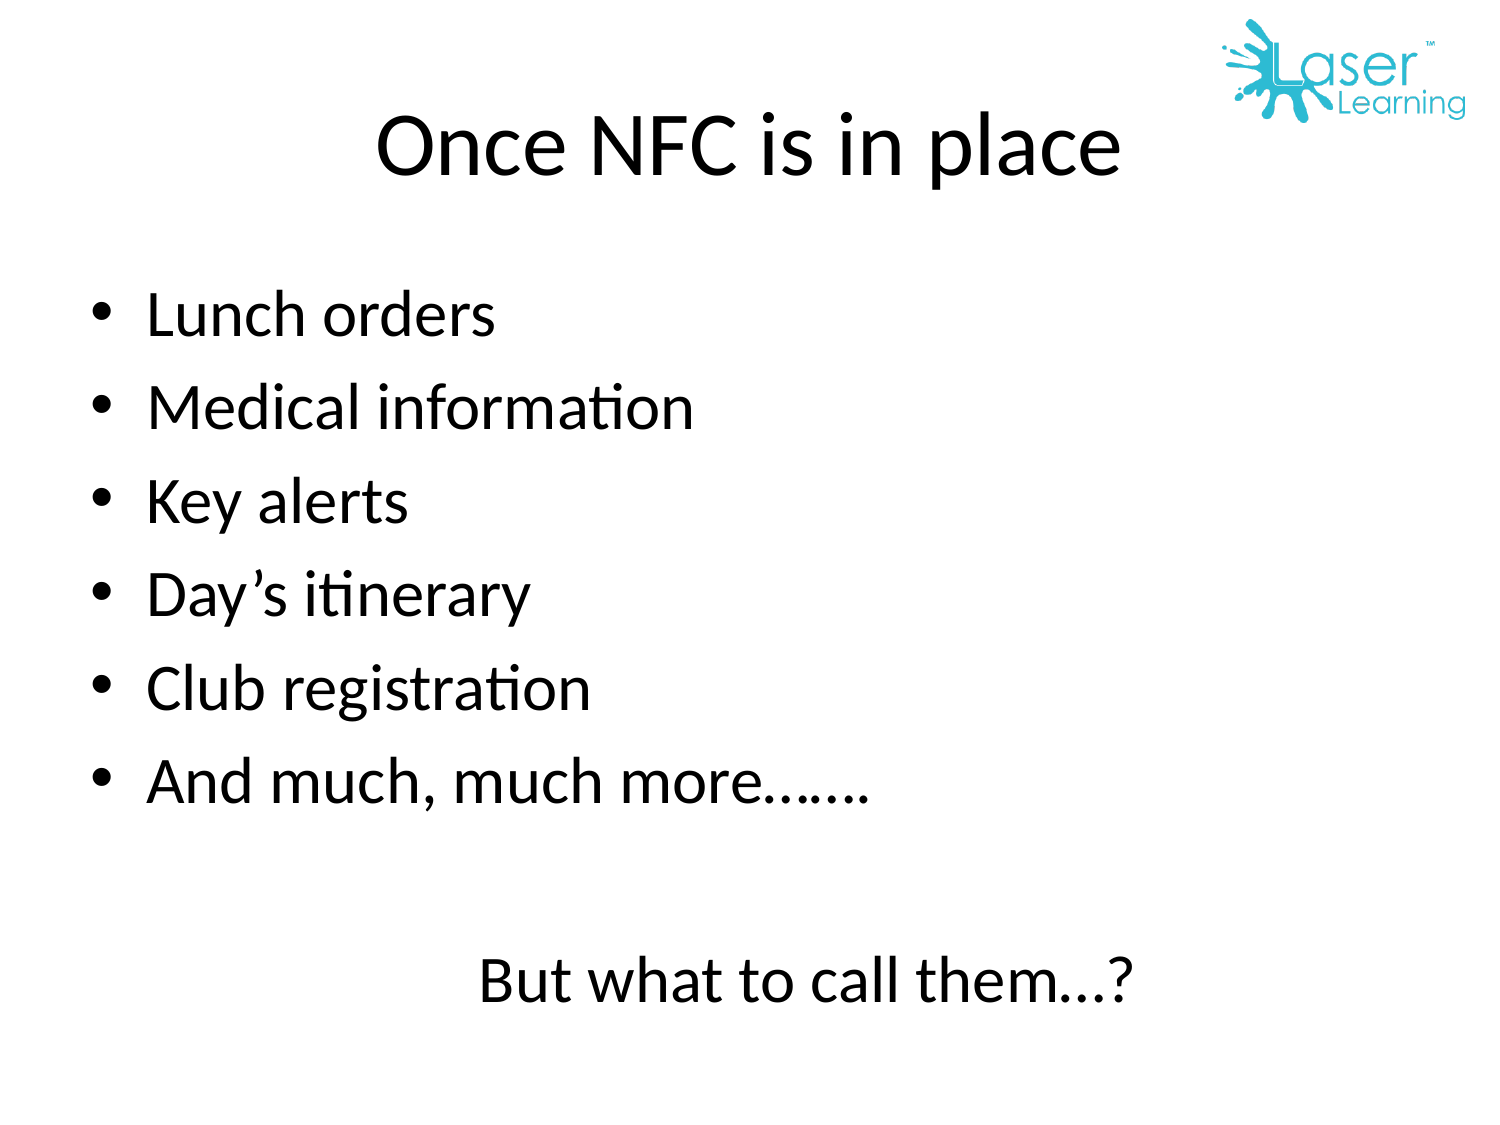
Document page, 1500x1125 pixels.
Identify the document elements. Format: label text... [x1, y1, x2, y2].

list Lunch orders Medical information Key alerts Day’s itinerary Club registration And much, much more……. [75, 262, 1425, 882]
text_box But what to call them…? [464, 928, 1179, 1024]
picture [1222, 19, 1465, 123]
title Once NFC is in place [75, 45, 1425, 233]
